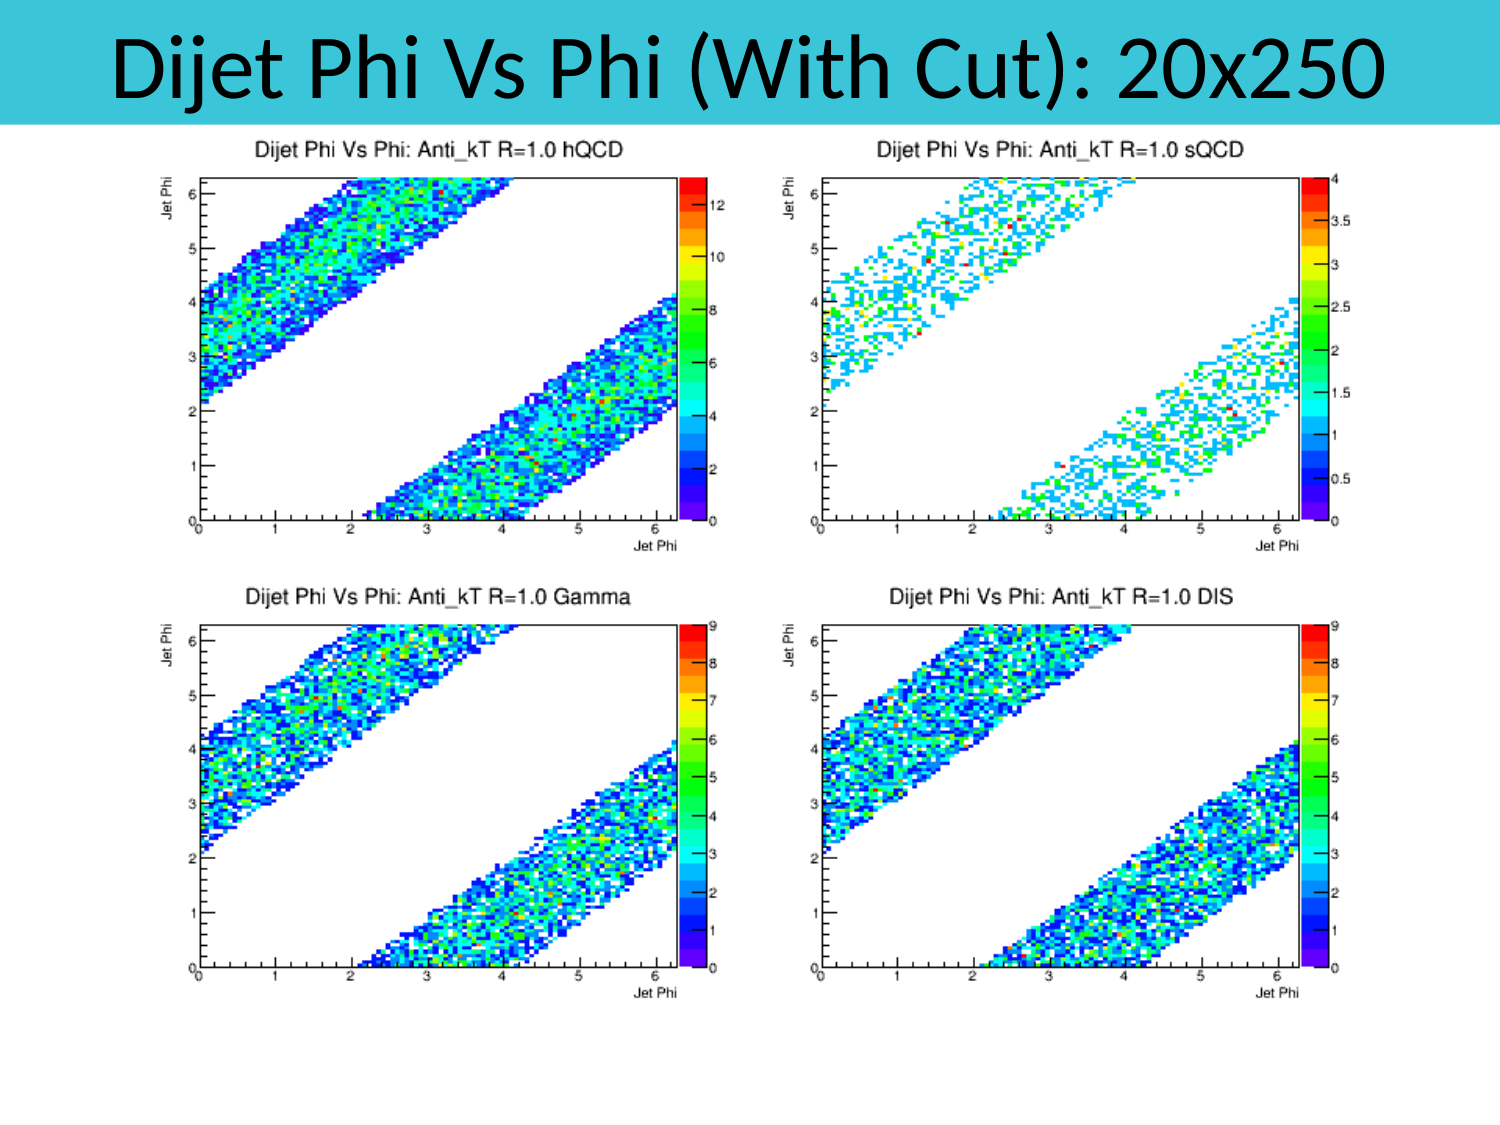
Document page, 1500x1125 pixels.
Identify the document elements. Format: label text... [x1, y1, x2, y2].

picture [128, 126, 1372, 1020]
text_box Dijet Phi Vs Phi (With Cut): 20x250 [0, 0, 1500, 125]
